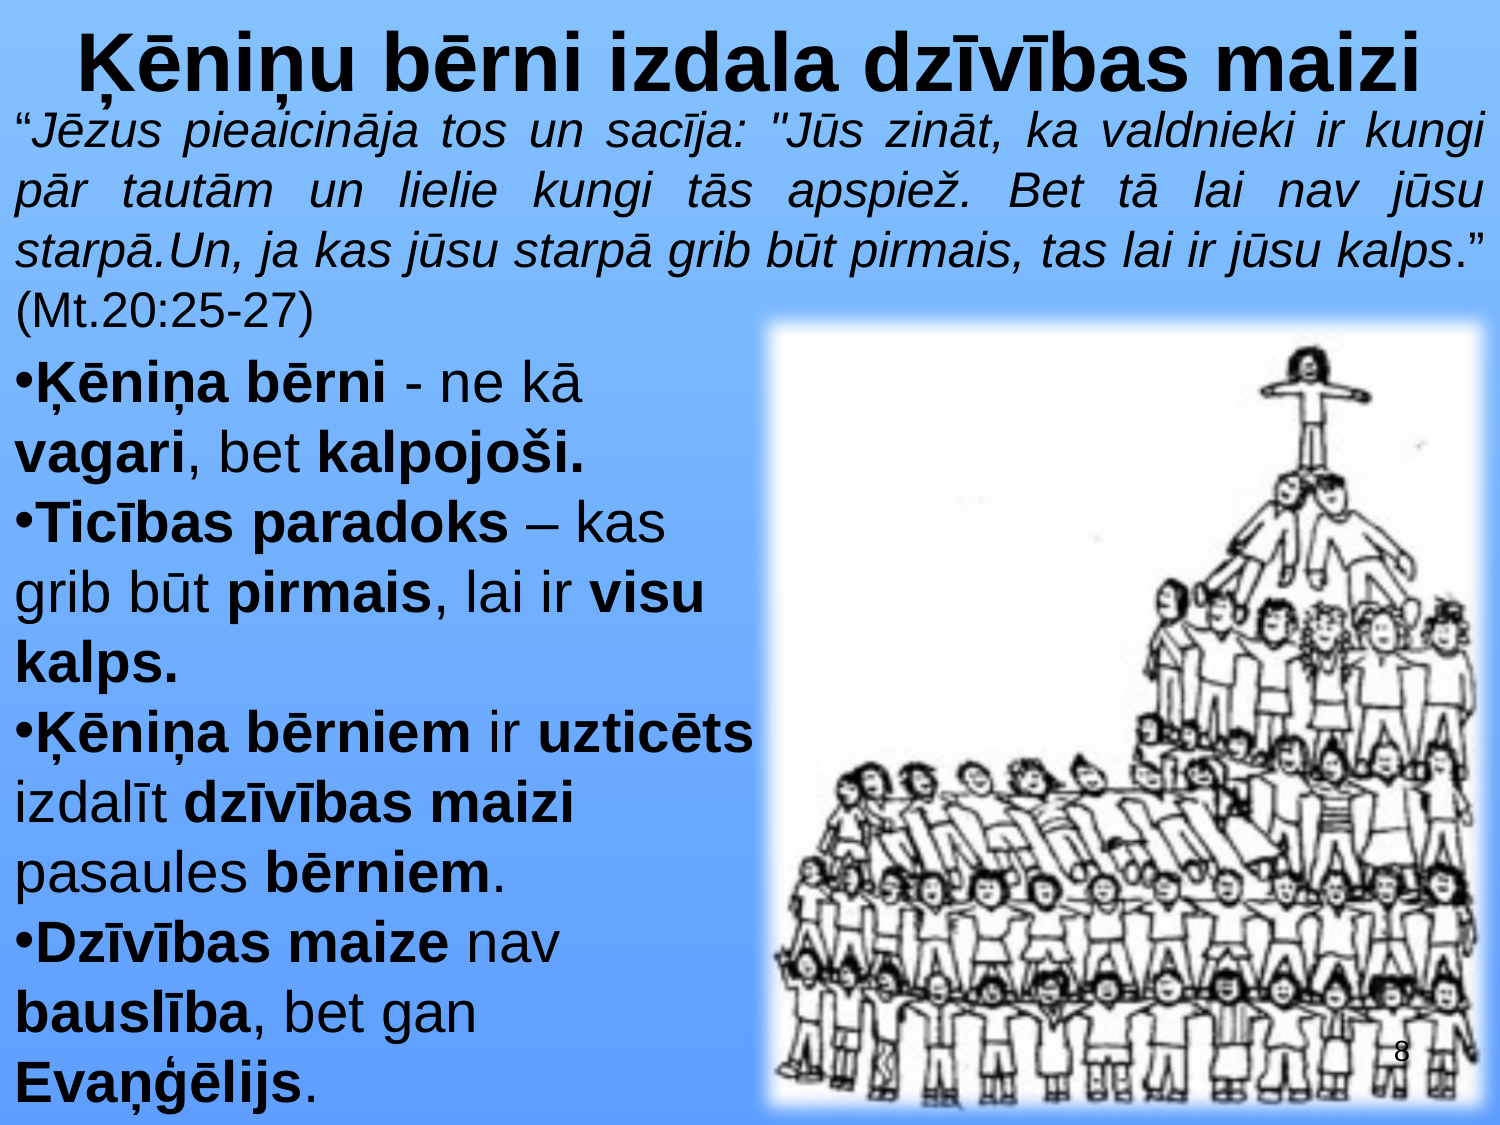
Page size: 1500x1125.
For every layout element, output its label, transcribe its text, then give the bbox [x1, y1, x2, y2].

picture [749, 304, 1500, 1125]
text_box Ķēniņa bērni - ne kā vagari, bet kalpojoši. Ticības paradoks – kas grib būt pirmais, lai ir visu kalps. Ķēniņa bērniem ir uzticēts izdalīt dzīvības maizi pasaules bērniem. Dzīvības maize nav bauslība, bet gan Evaņģēlijs. [0, 336, 744, 1122]
list “Jēzus pieaicināja tos un sacīja: "Jūs zināt, ka valdnieki ir kungi pār tautām un lielie kungi tās apspiež. Bet tā lai nav jūsu starpā.Un, ja kas jūsu starpā grib būt pirmais, tas lai ir jūsu kalps.” (Mt.20:25-27) [0, 89, 1500, 284]
text_box [53, 101, 1404, 239]
title Ķēniņu bērni izdala dzīvības maizi [0, 0, 1500, 89]
